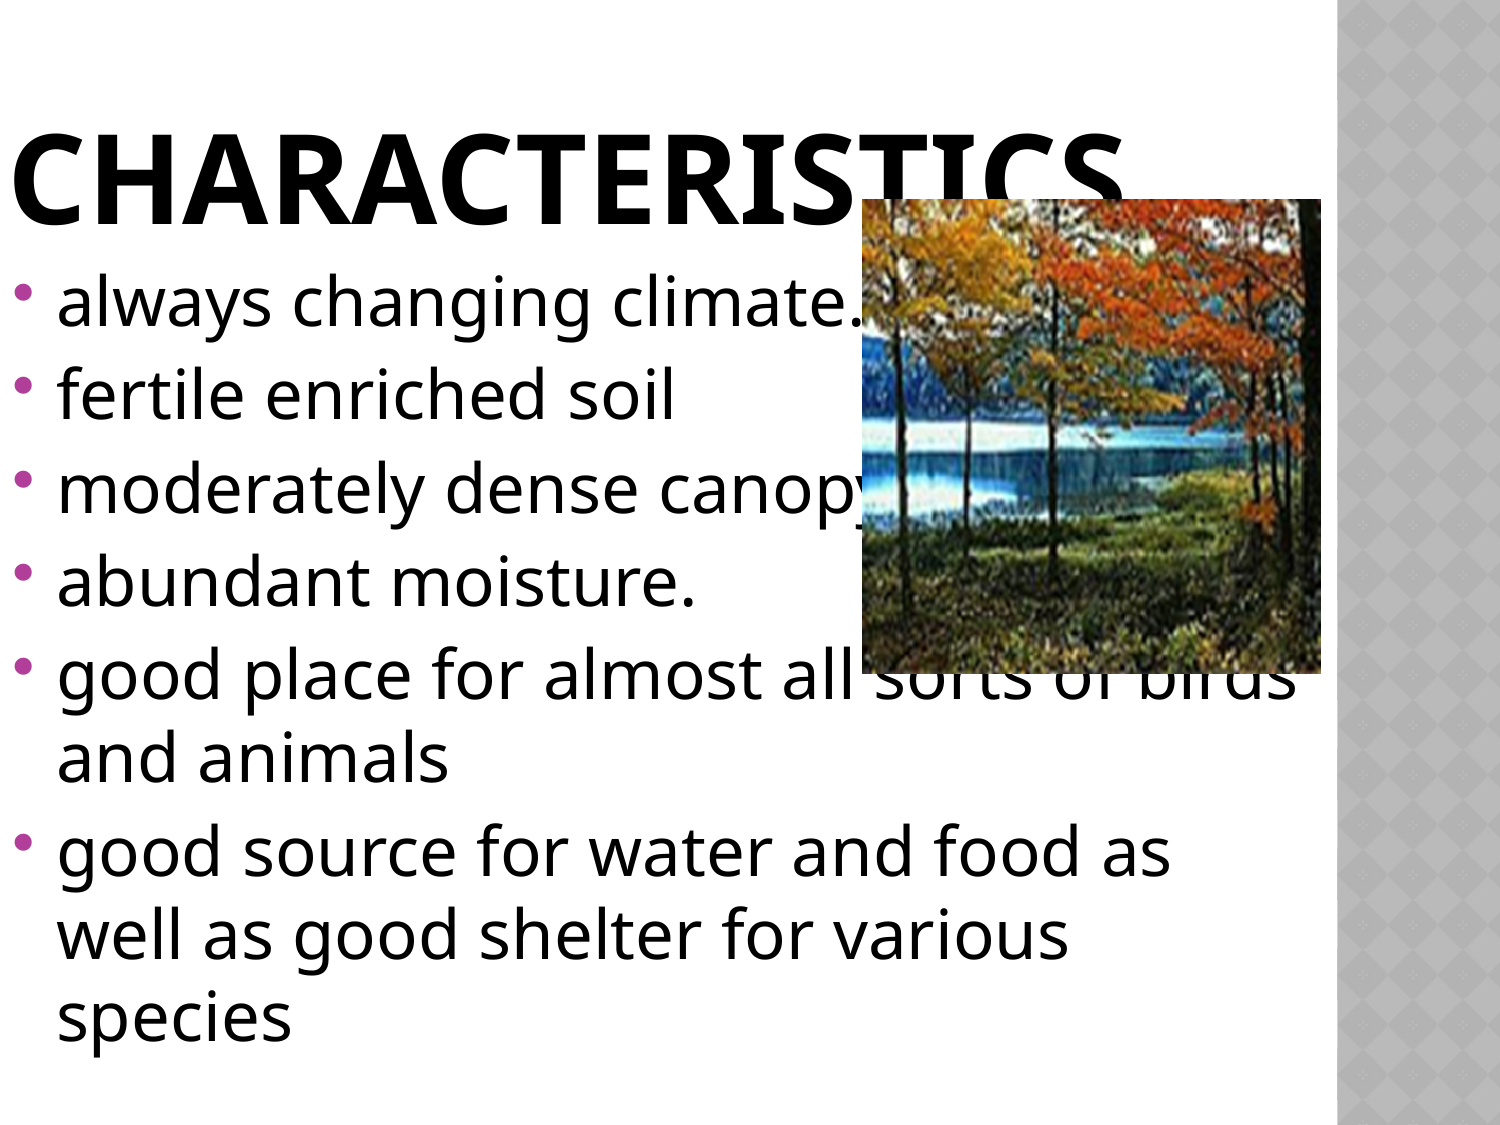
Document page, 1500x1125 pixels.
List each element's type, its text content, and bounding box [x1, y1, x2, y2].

title characteristics [0, 0, 1338, 250]
list always changing climate. fertile enriched soil moderately dense canopy abundant moisture. good place for almost all sorts of birds and animals good source for water and food as well as good shelter for various species [0, 249, 1325, 1125]
picture [862, 199, 1321, 675]
